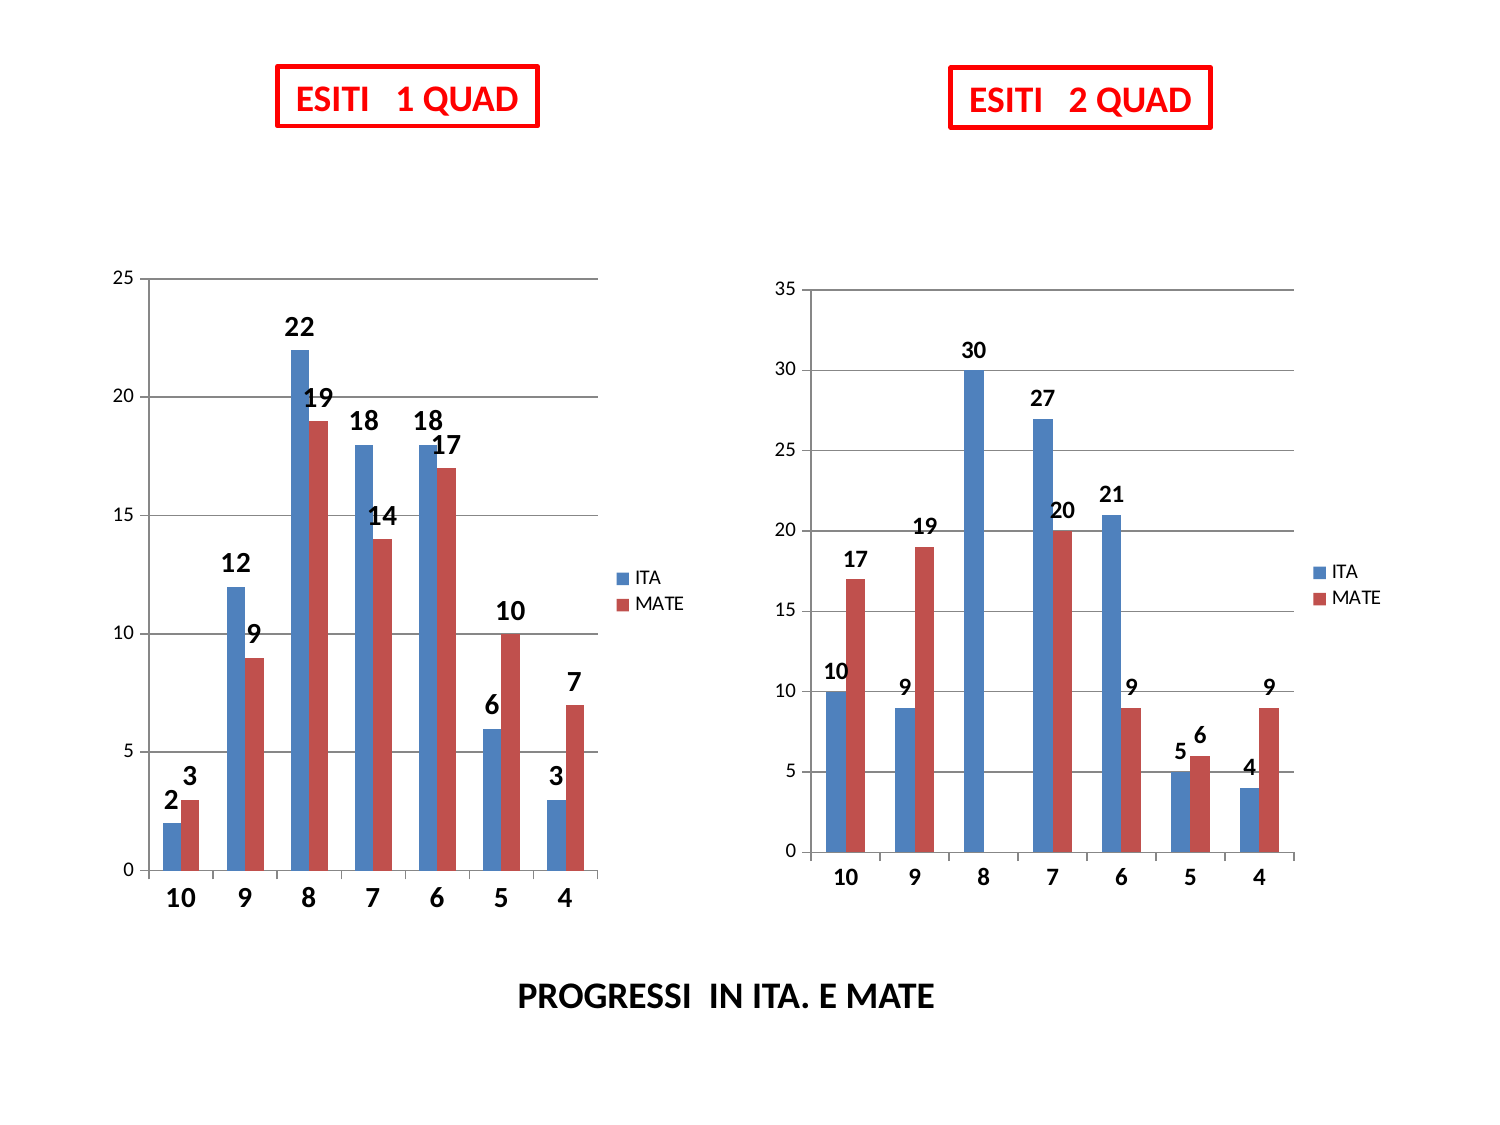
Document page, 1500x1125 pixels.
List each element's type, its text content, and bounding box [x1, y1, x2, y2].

chart [100, 255, 703, 929]
text_box ESITI 2 QUAD [950, 67, 1211, 128]
text_box PROGRESSI IN ITA. E MATE [147, 964, 1306, 1024]
text_box ESITI 1 QUAD [277, 66, 538, 127]
chart [761, 266, 1400, 906]
